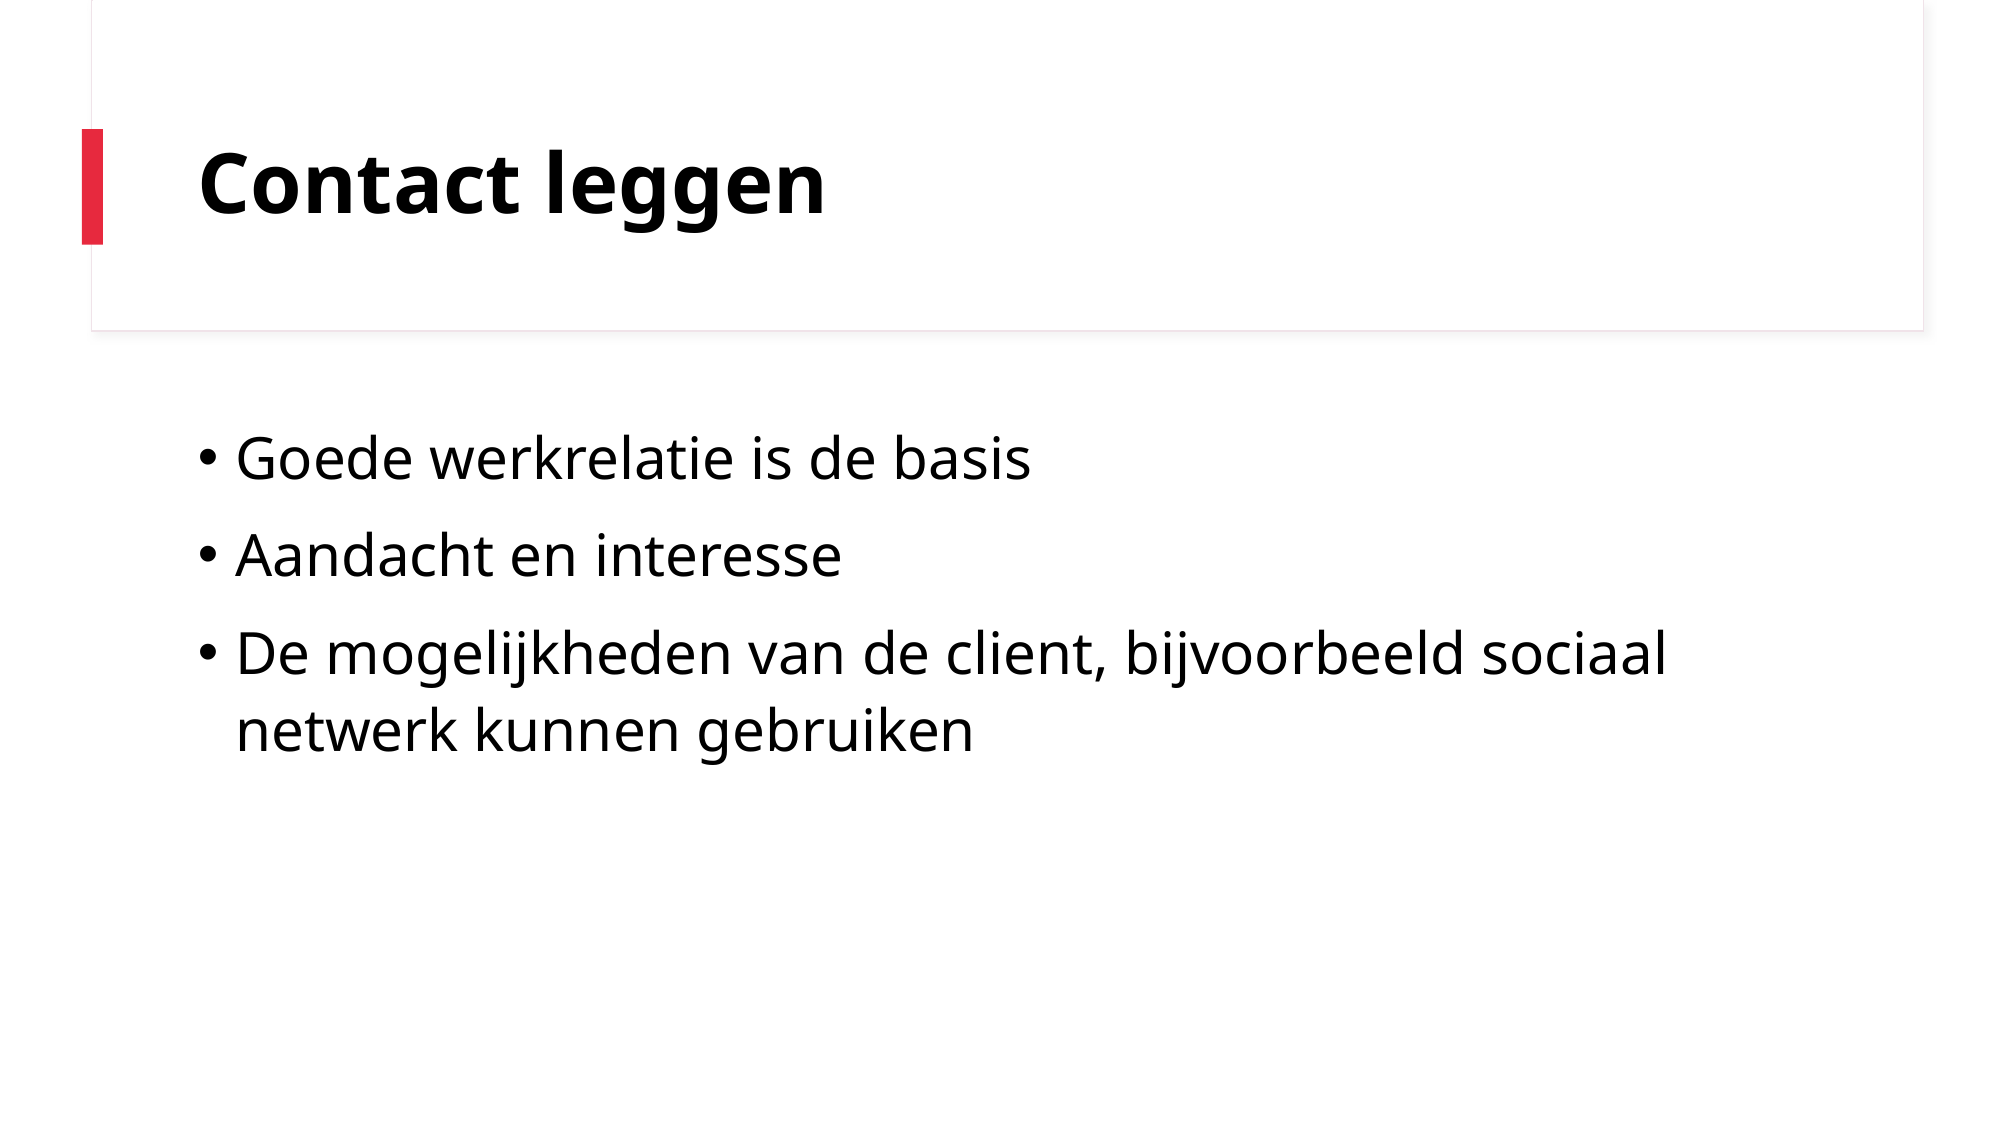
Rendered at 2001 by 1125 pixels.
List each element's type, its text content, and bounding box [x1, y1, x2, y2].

title Contact leggen [183, 90, 1851, 284]
list Goede werkrelatie is de basis Aandacht en interesse De mogelijkheden van de client, bijvoorbeeld sociaal netwerk kunnen gebruiken [183, 406, 1851, 1013]
